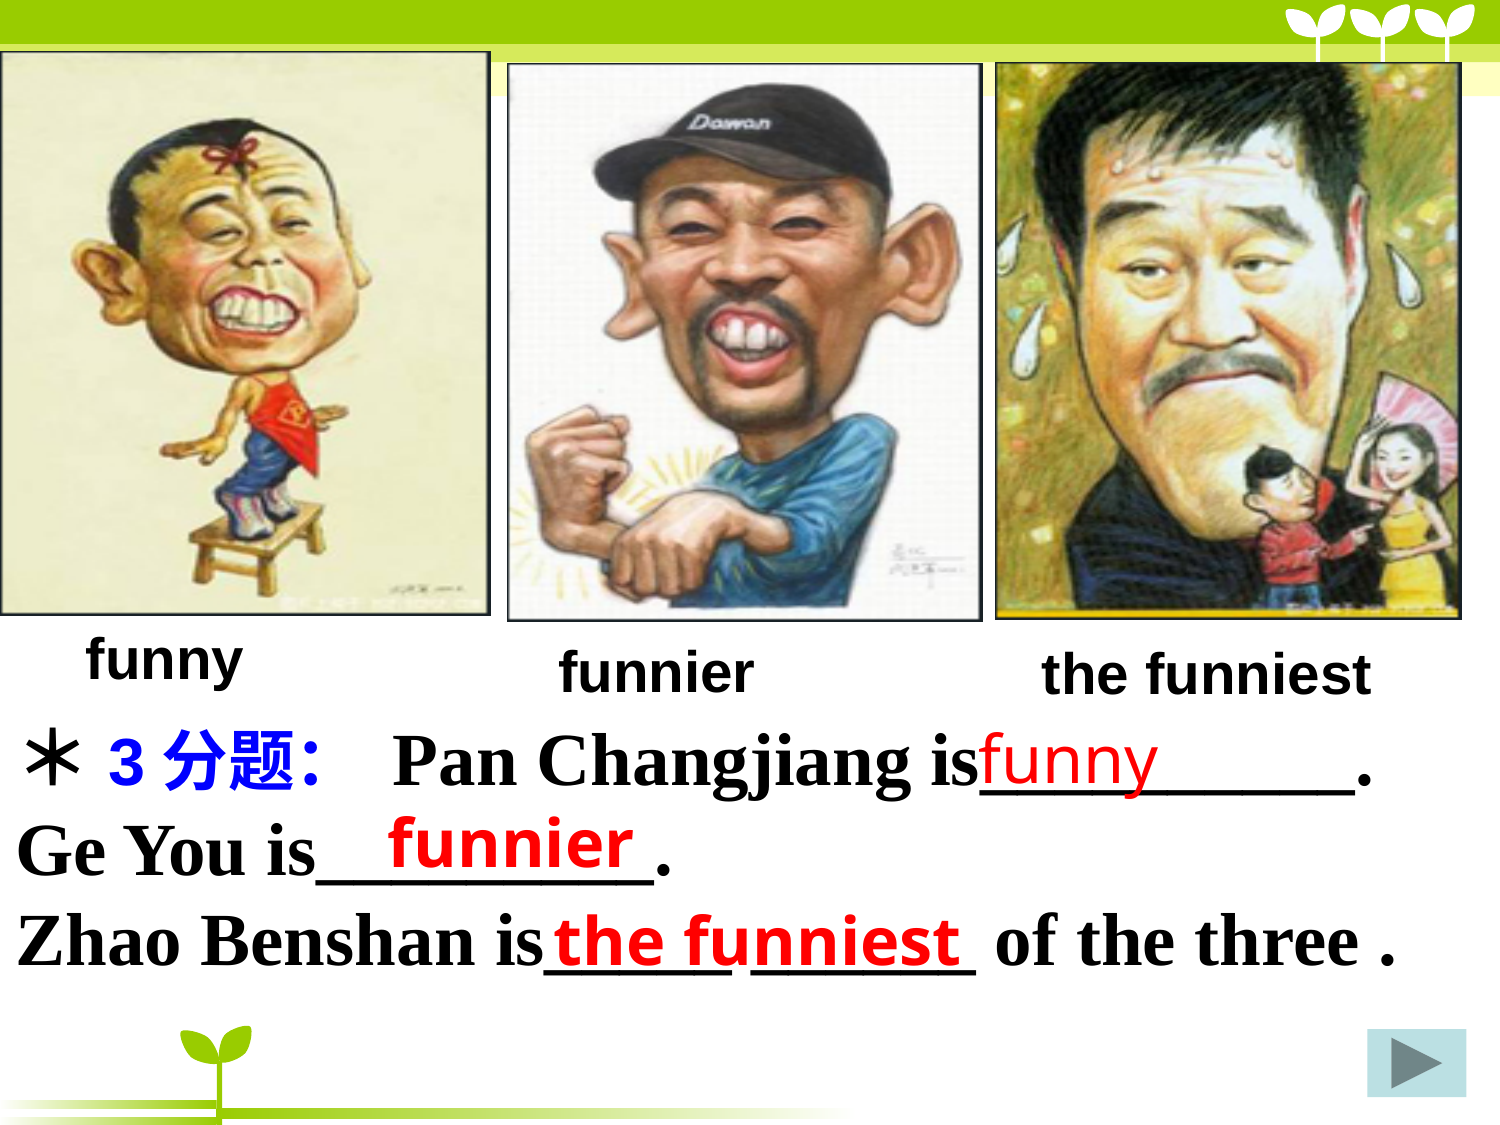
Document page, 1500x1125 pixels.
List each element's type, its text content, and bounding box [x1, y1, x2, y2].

picture [0, 51, 491, 616]
text_box the funniest [538, 891, 1024, 986]
text_box the funniest [1027, 629, 1434, 714]
text_box ＊3分题： Pan Changjiang is__________. Ge You is_________. Zhao Benshan is_____ ______ of the three . [0, 703, 1413, 988]
text_box funny [71, 624, 392, 699]
text_box [1367, 1029, 1467, 1098]
text_box funnier [543, 630, 808, 712]
text_box funnier [373, 793, 650, 889]
text_box funny [963, 709, 1271, 804]
picture [995, 62, 1462, 621]
picture [507, 63, 984, 622]
